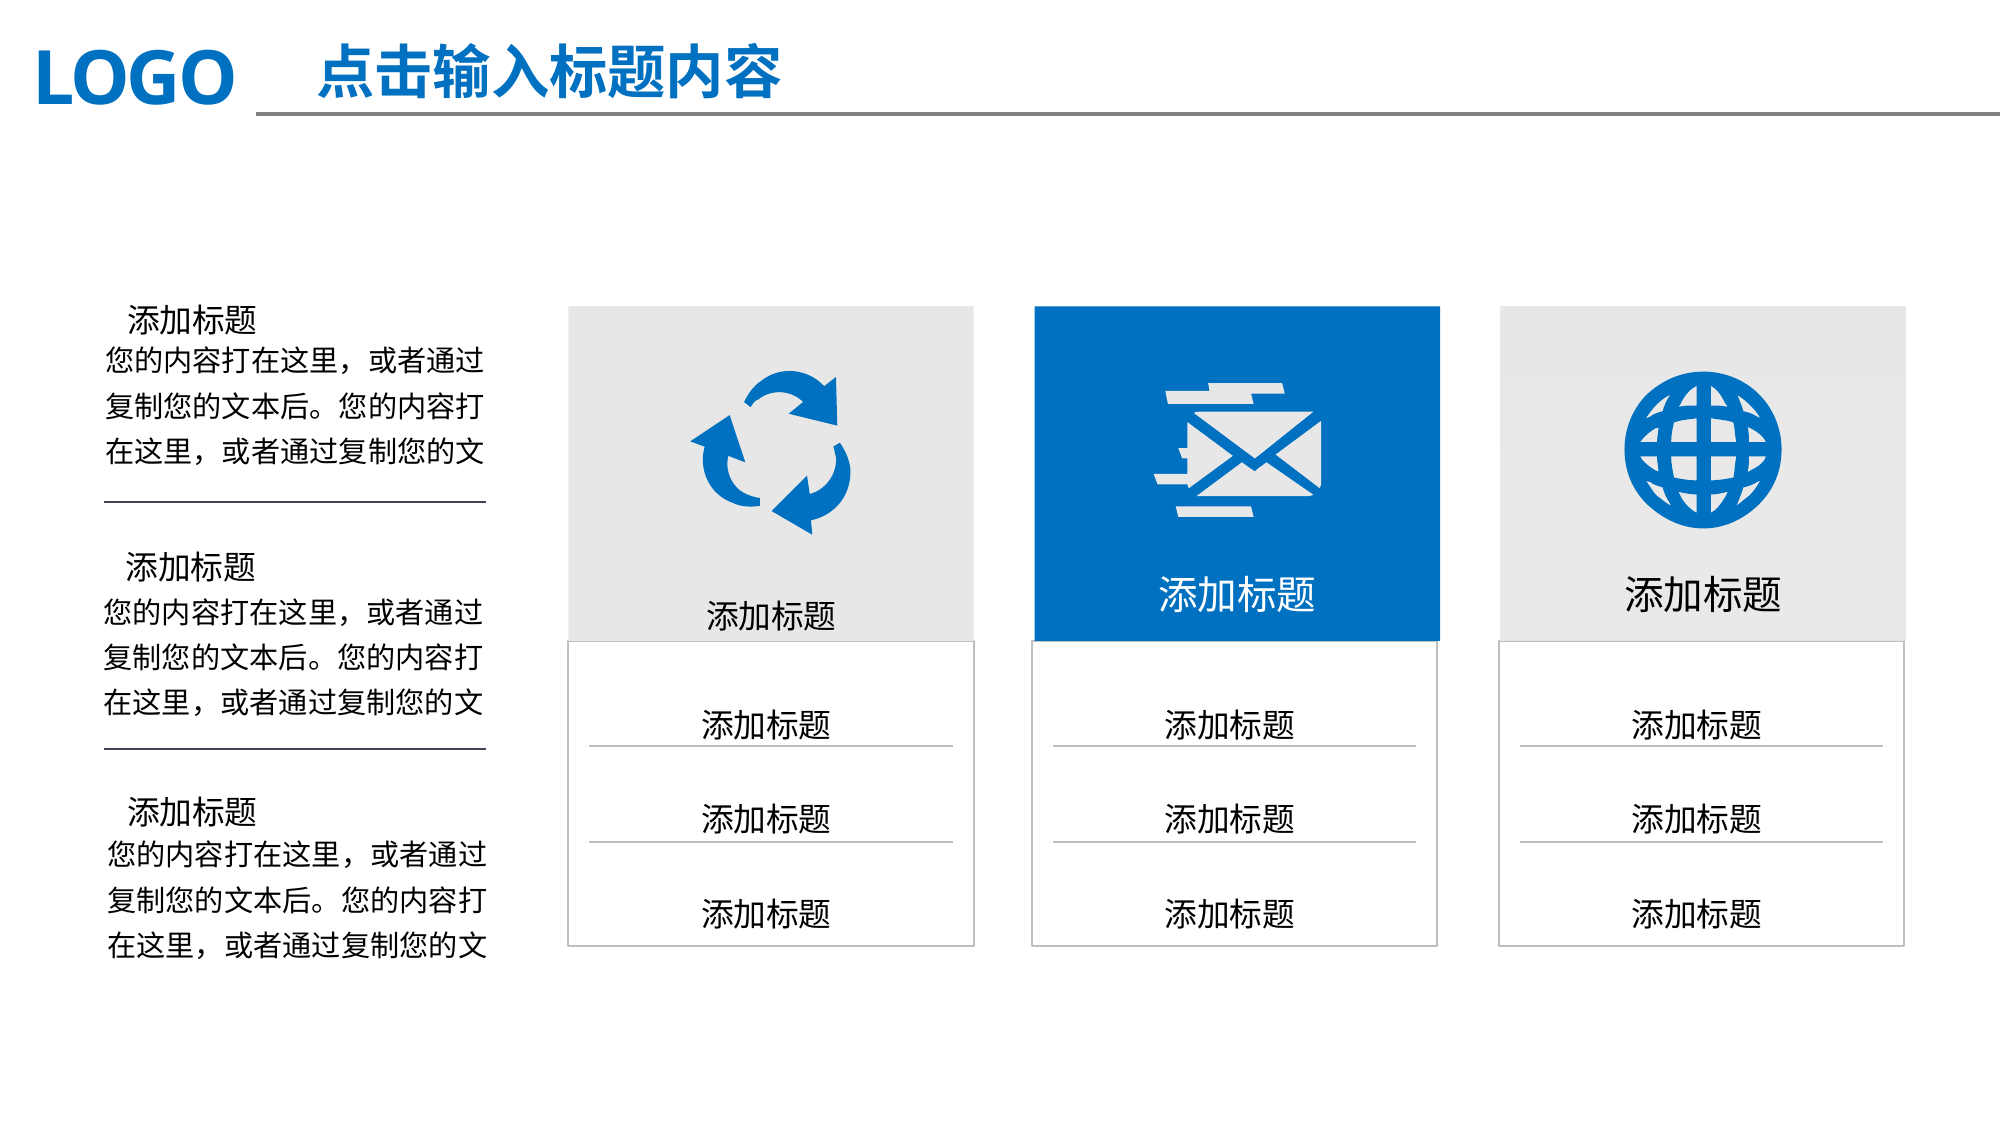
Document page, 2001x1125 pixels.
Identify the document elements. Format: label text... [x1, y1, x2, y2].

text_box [1031, 648, 1438, 947]
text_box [1034, 306, 1441, 642]
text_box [83, 758, 519, 977]
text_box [568, 650, 974, 947]
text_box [81, 514, 515, 735]
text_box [568, 306, 974, 642]
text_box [83, 267, 516, 483]
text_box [1498, 649, 1905, 947]
text_box 点击输入标题内容 [279, 28, 819, 113]
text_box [1500, 306, 1907, 642]
